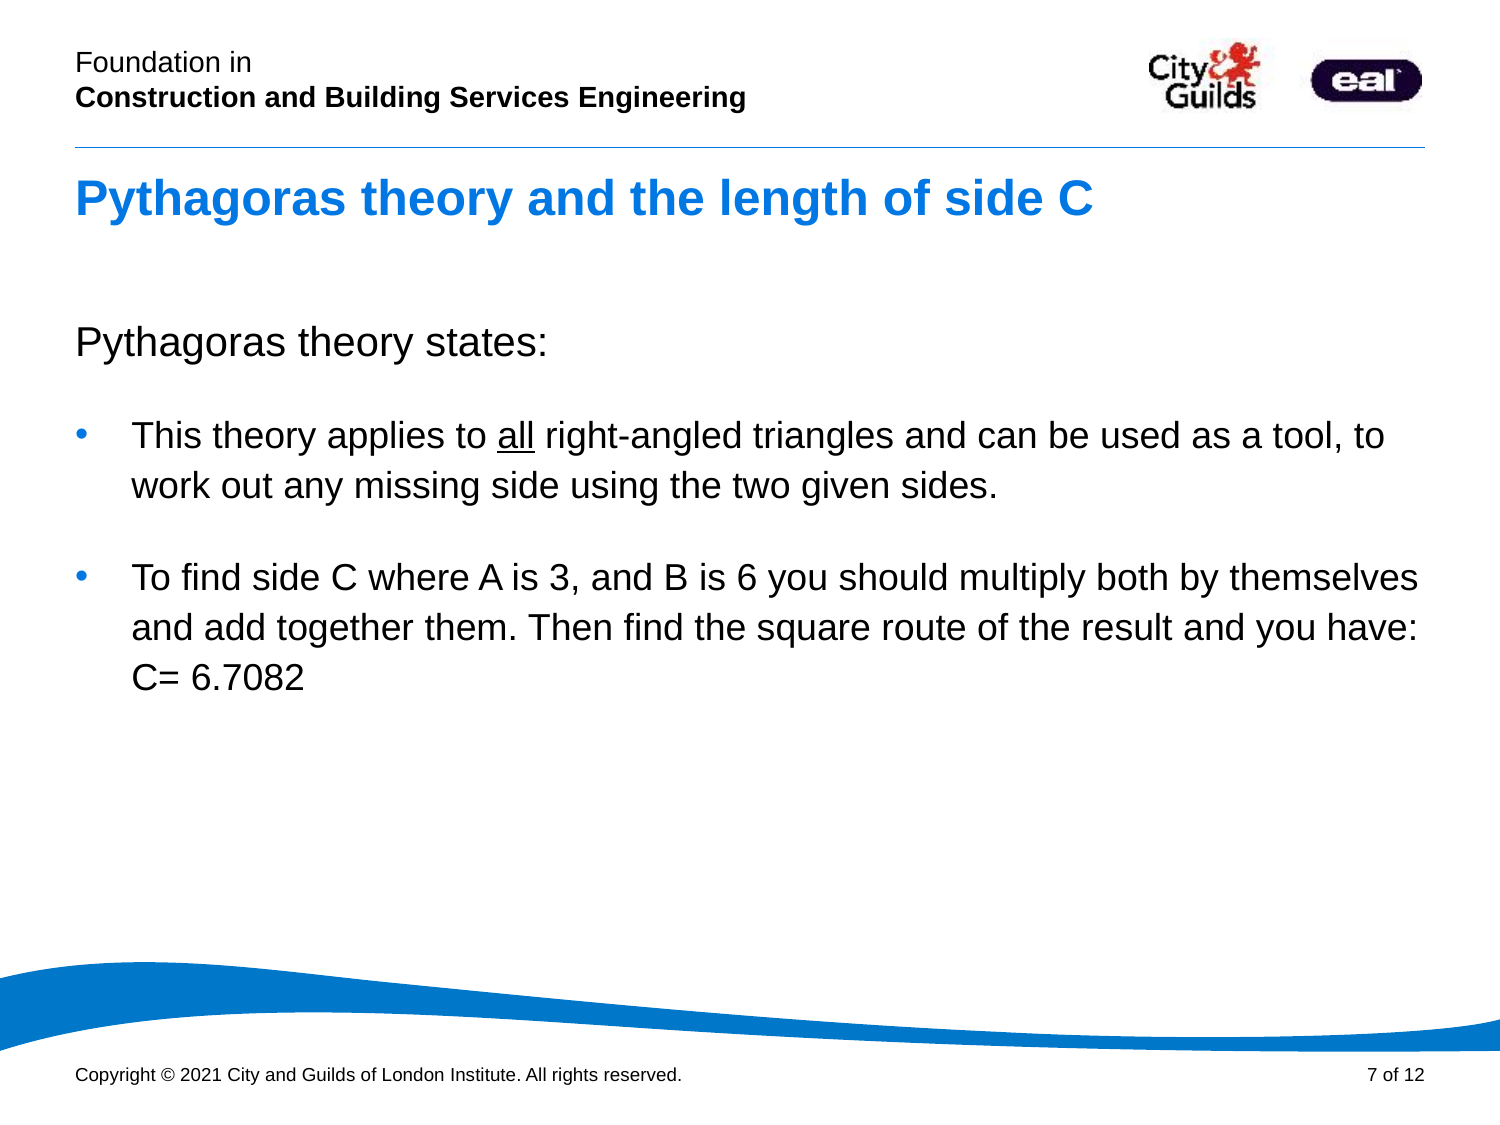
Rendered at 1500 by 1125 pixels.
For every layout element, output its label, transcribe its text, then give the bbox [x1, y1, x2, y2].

picture [1149, 38, 1422, 121]
title Pythagoras theory and the length of side C [74, 165, 1426, 229]
